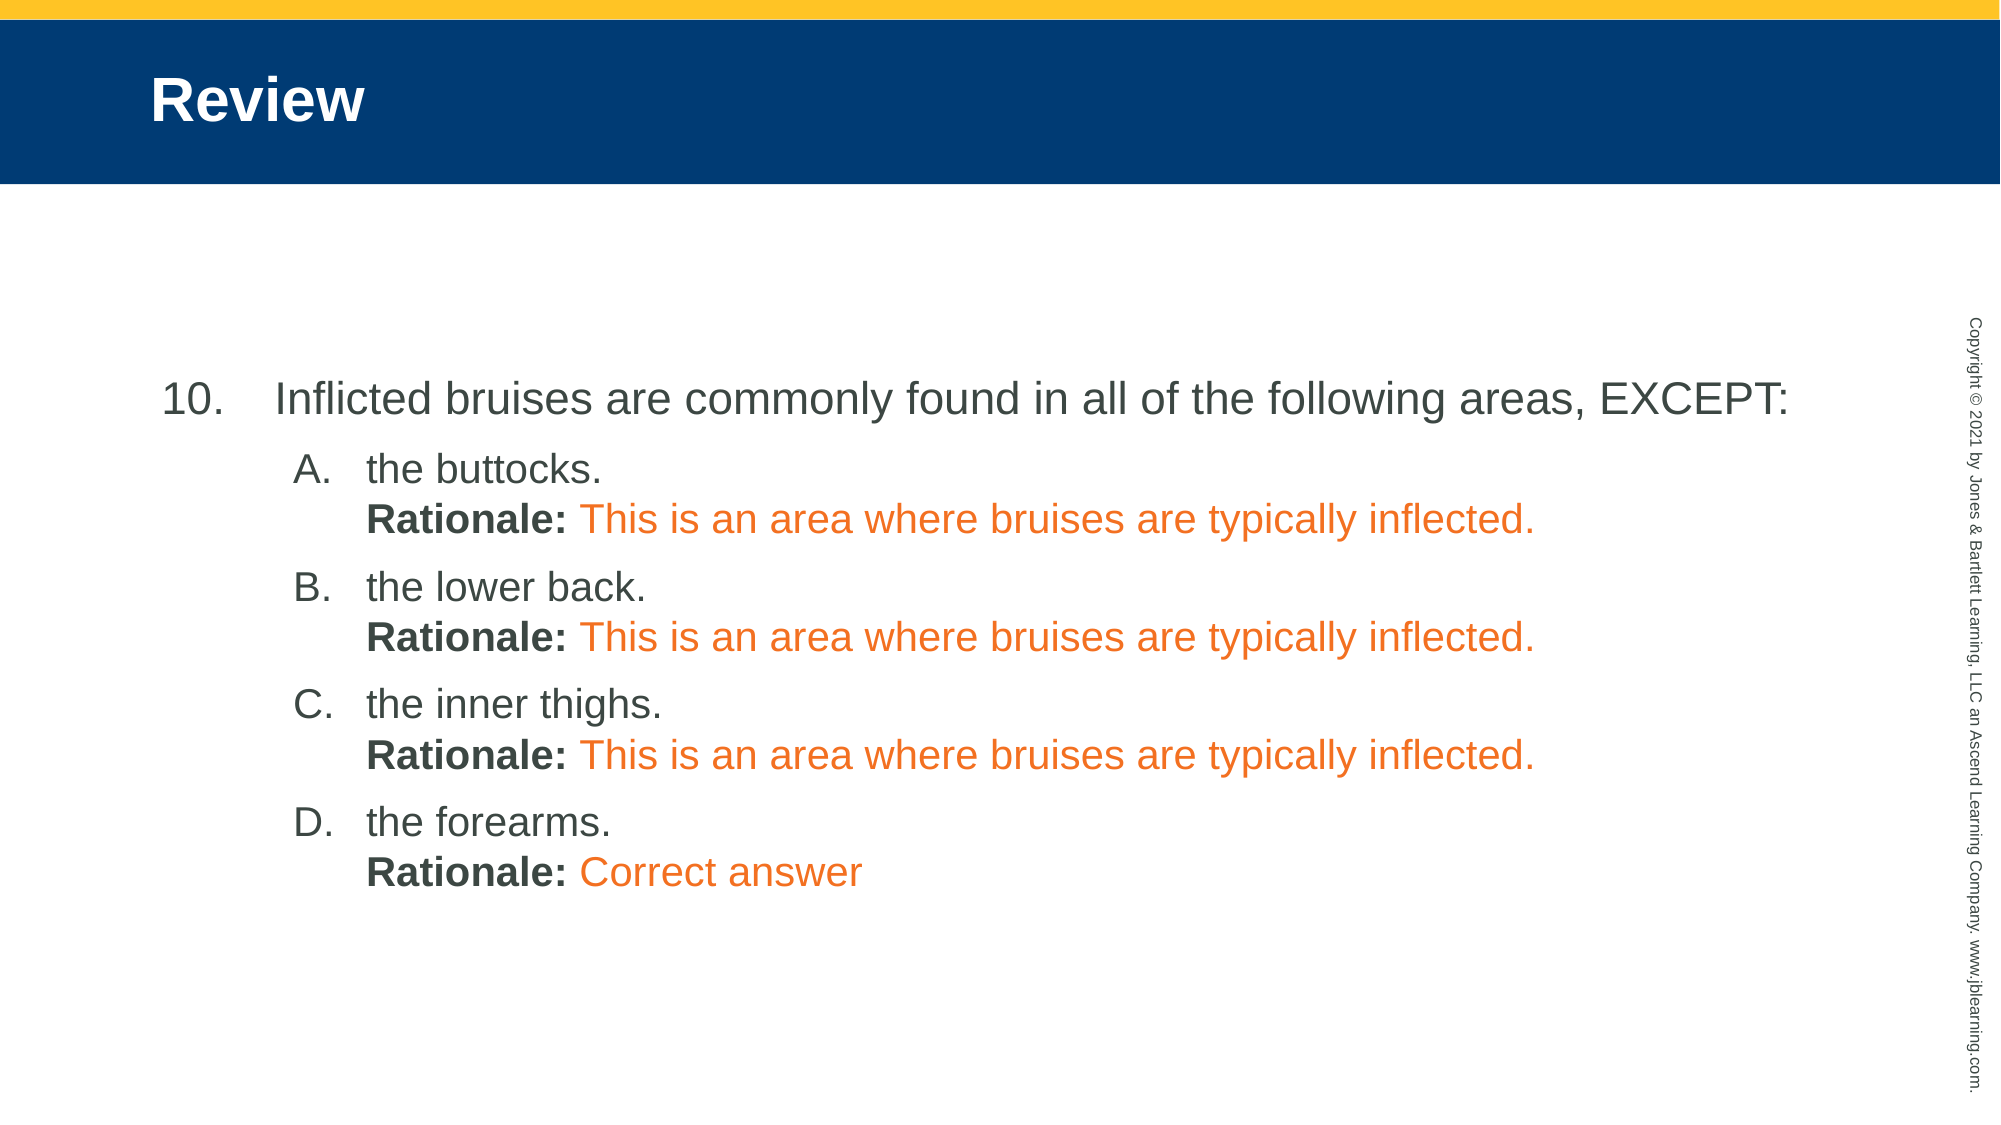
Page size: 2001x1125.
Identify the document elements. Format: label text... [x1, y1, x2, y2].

list Inflicted bruises are commonly found in all of the following areas, EXCEPT: the buttocks. Rationale: This is an area where bruises are typically inflected. the lower back. Rationale: This is an area where bruises are typically inflected. the inner thighs. Rationale: This is an area where bruises are typically inflected. the forearms. Rationale: Correct answer [146, 361, 1859, 1016]
title Review [0, 19, 2000, 185]
